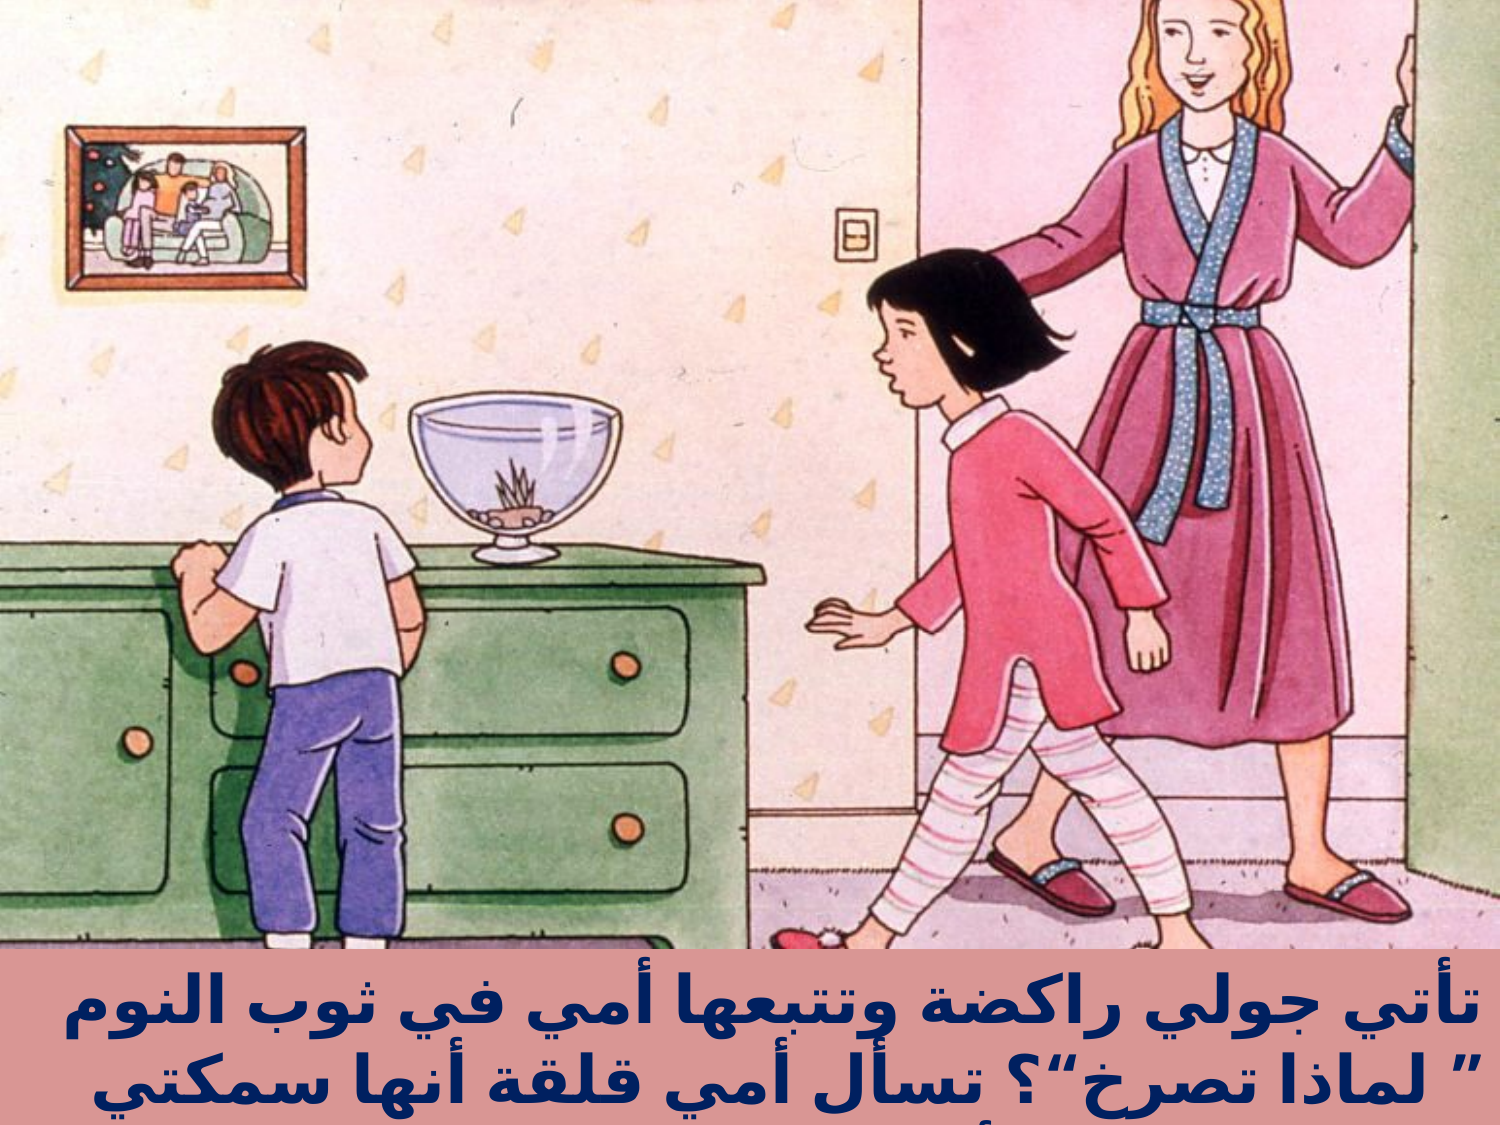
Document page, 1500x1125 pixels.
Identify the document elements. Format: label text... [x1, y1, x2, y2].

picture [0, 0, 1500, 950]
text_box تأتي جولي راكضة وتتبعها أمي في ثوب النوم ” لماذا تصرخ“؟ تسأل أمي قلقة أنها سمكتي قفذت بجانب الأناء ولم تعد تتحرك. [0, 956, 1500, 1125]
